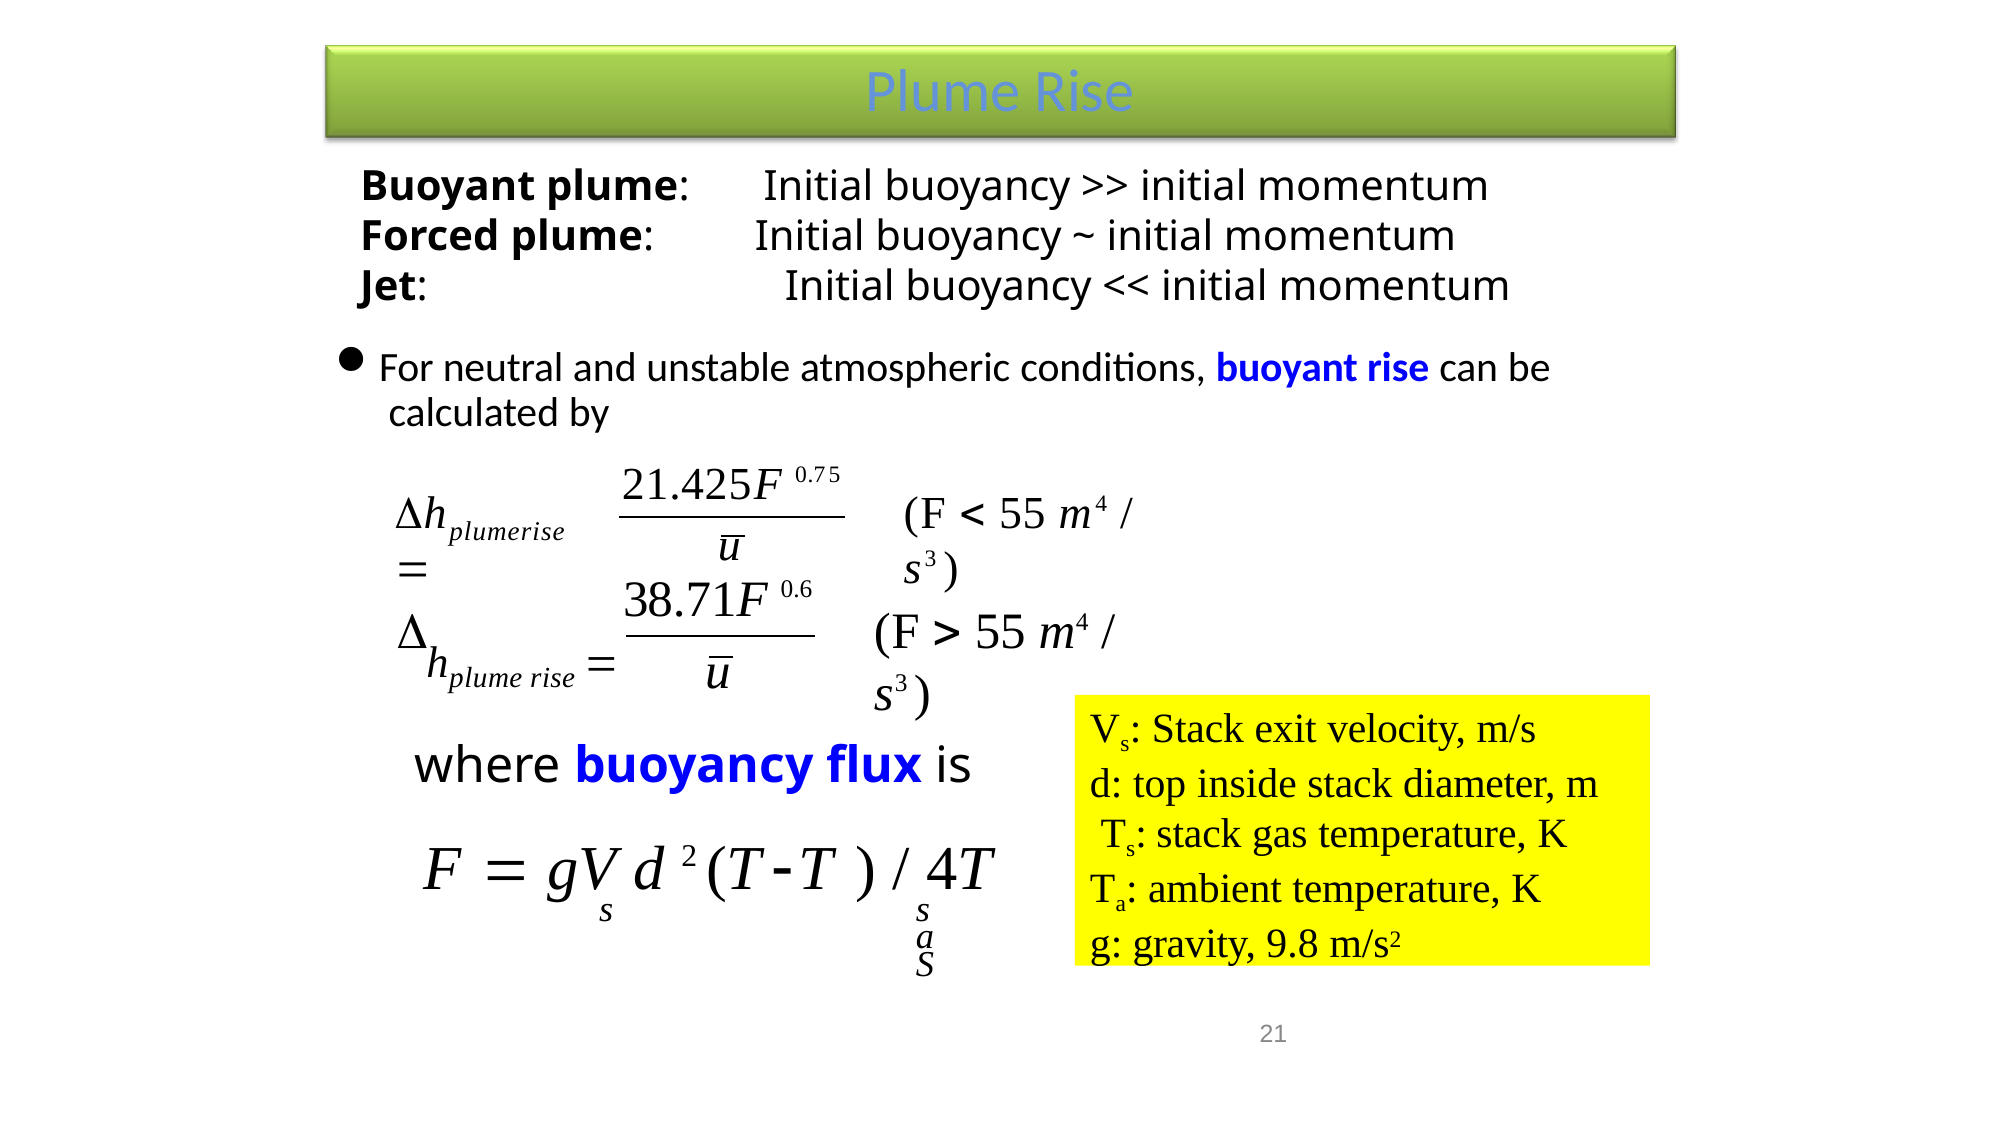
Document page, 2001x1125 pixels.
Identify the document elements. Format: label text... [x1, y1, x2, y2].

text_box Buoyant plume: Initial buoyancy >> initial momentum [358, 156, 1564, 209]
text_box F  gV d 2 (T T ) / 4T s s a S [415, 840, 1004, 984]
text_box u 38.71F 0.6 [621, 516, 814, 627]
text_box Forced plume: Jet: [358, 206, 699, 309]
text_box 21.425F 0.75 [615, 451, 850, 509]
text_box Initial buoyancy ~ initial momentum Initial buoyancy << initial momentum [752, 206, 1587, 309]
text_box For neutral and unstable atmospheric conditions, buoyant rise can be calculated by [333, 337, 1559, 435]
text_box where buoyancy flux is [412, 730, 1039, 793]
text_box (F  55 m4 / s3 ) [897, 480, 1196, 593]
text_box 21 [1253, 1017, 1294, 1047]
text_box (F  55 m4 / s3 ) [867, 595, 1172, 721]
text_box u [703, 635, 733, 699]
text_box hplume rise  [420, 608, 621, 703]
text_box  [394, 595, 430, 660]
picture [319, 43, 1681, 147]
text_box h  [392, 480, 610, 593]
text_box Vs: Stack exit velocity, m/s d: top inside stack diameter, m Ts: stack gas temperature, K Ta: ambient temperature, K g: gravity, 9.8 m/s2 [1074, 694, 1650, 966]
